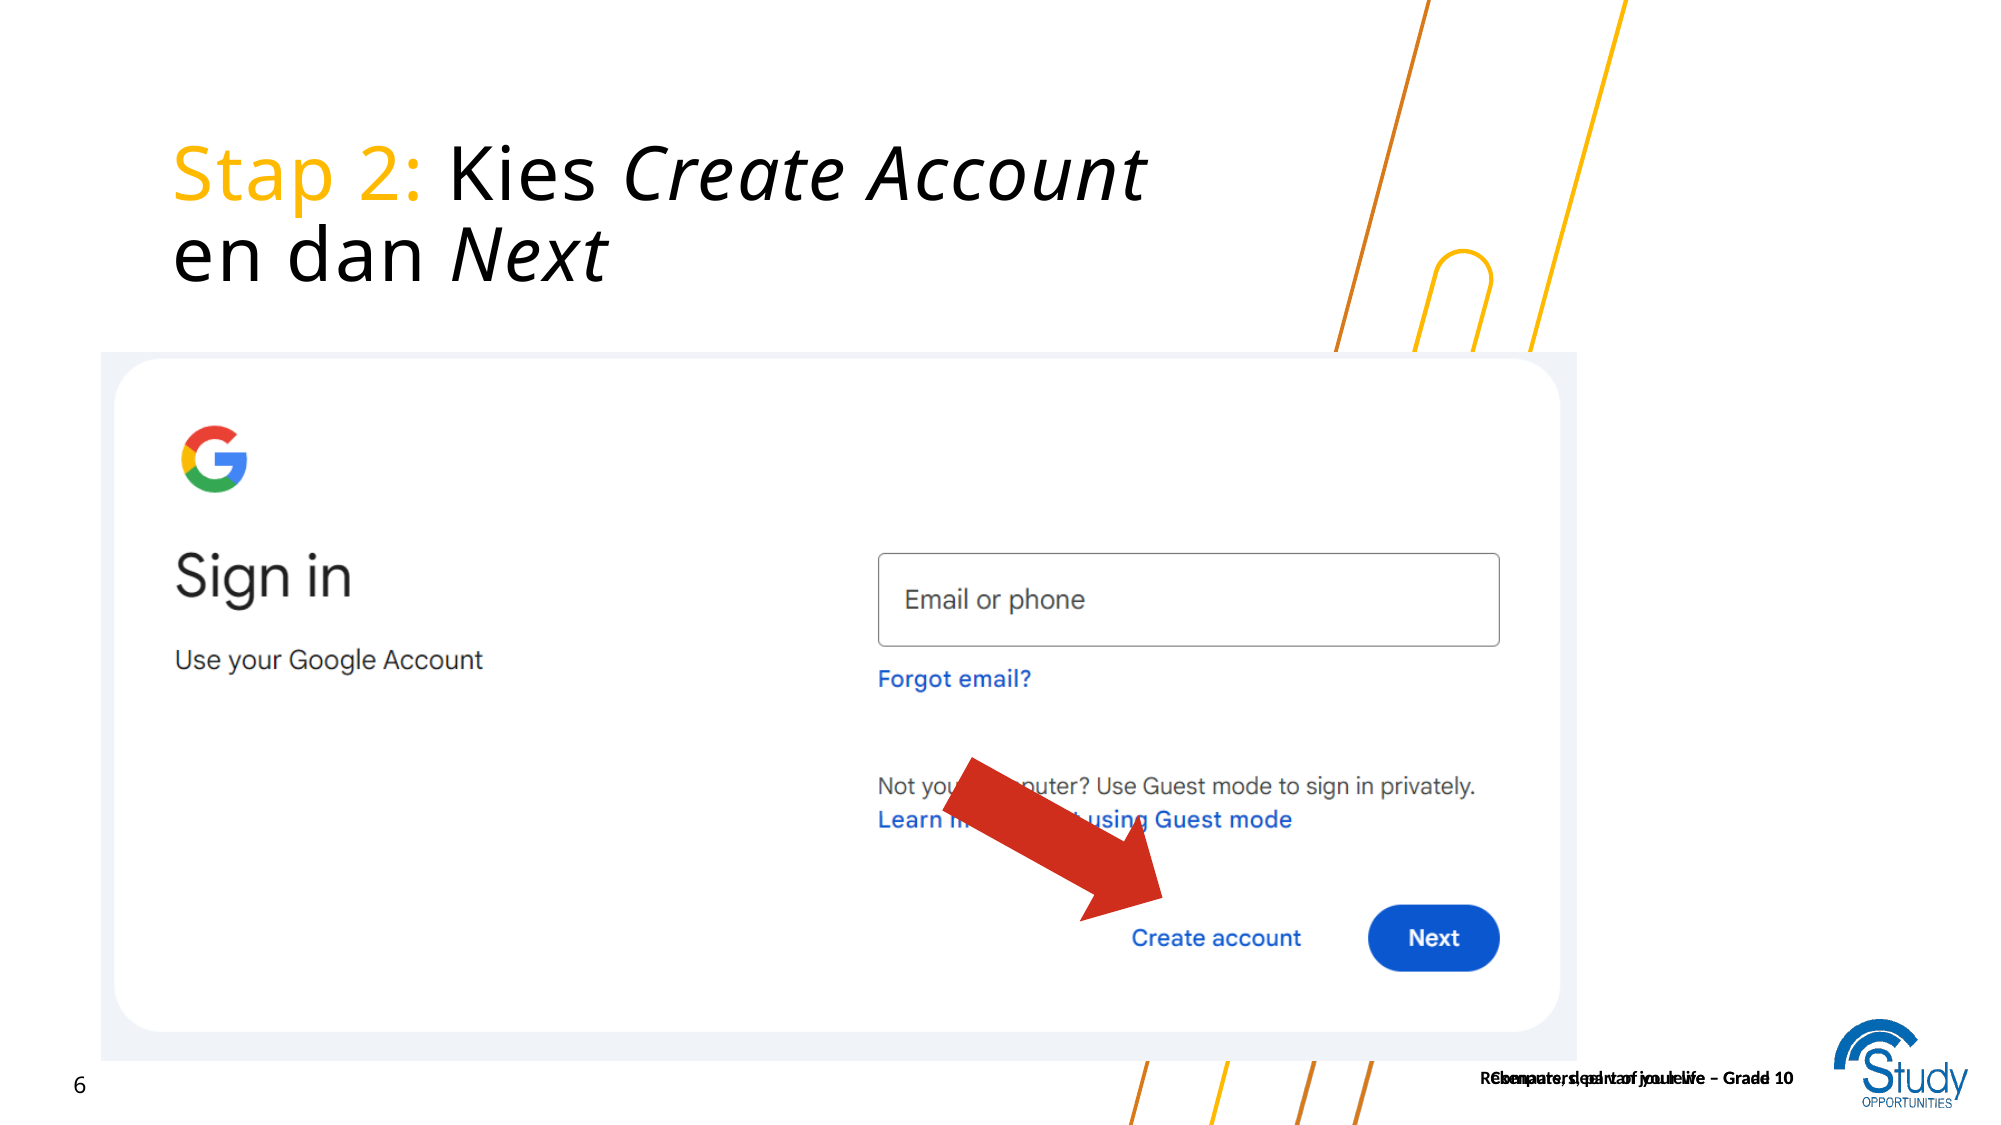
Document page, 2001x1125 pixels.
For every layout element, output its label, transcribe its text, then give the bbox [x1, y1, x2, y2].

text_box 6 [0, 1062, 102, 1123]
picture [100, 0, 2000, 1125]
text_box Stap 2: Kies Create Account en dan Next [157, 54, 1171, 305]
